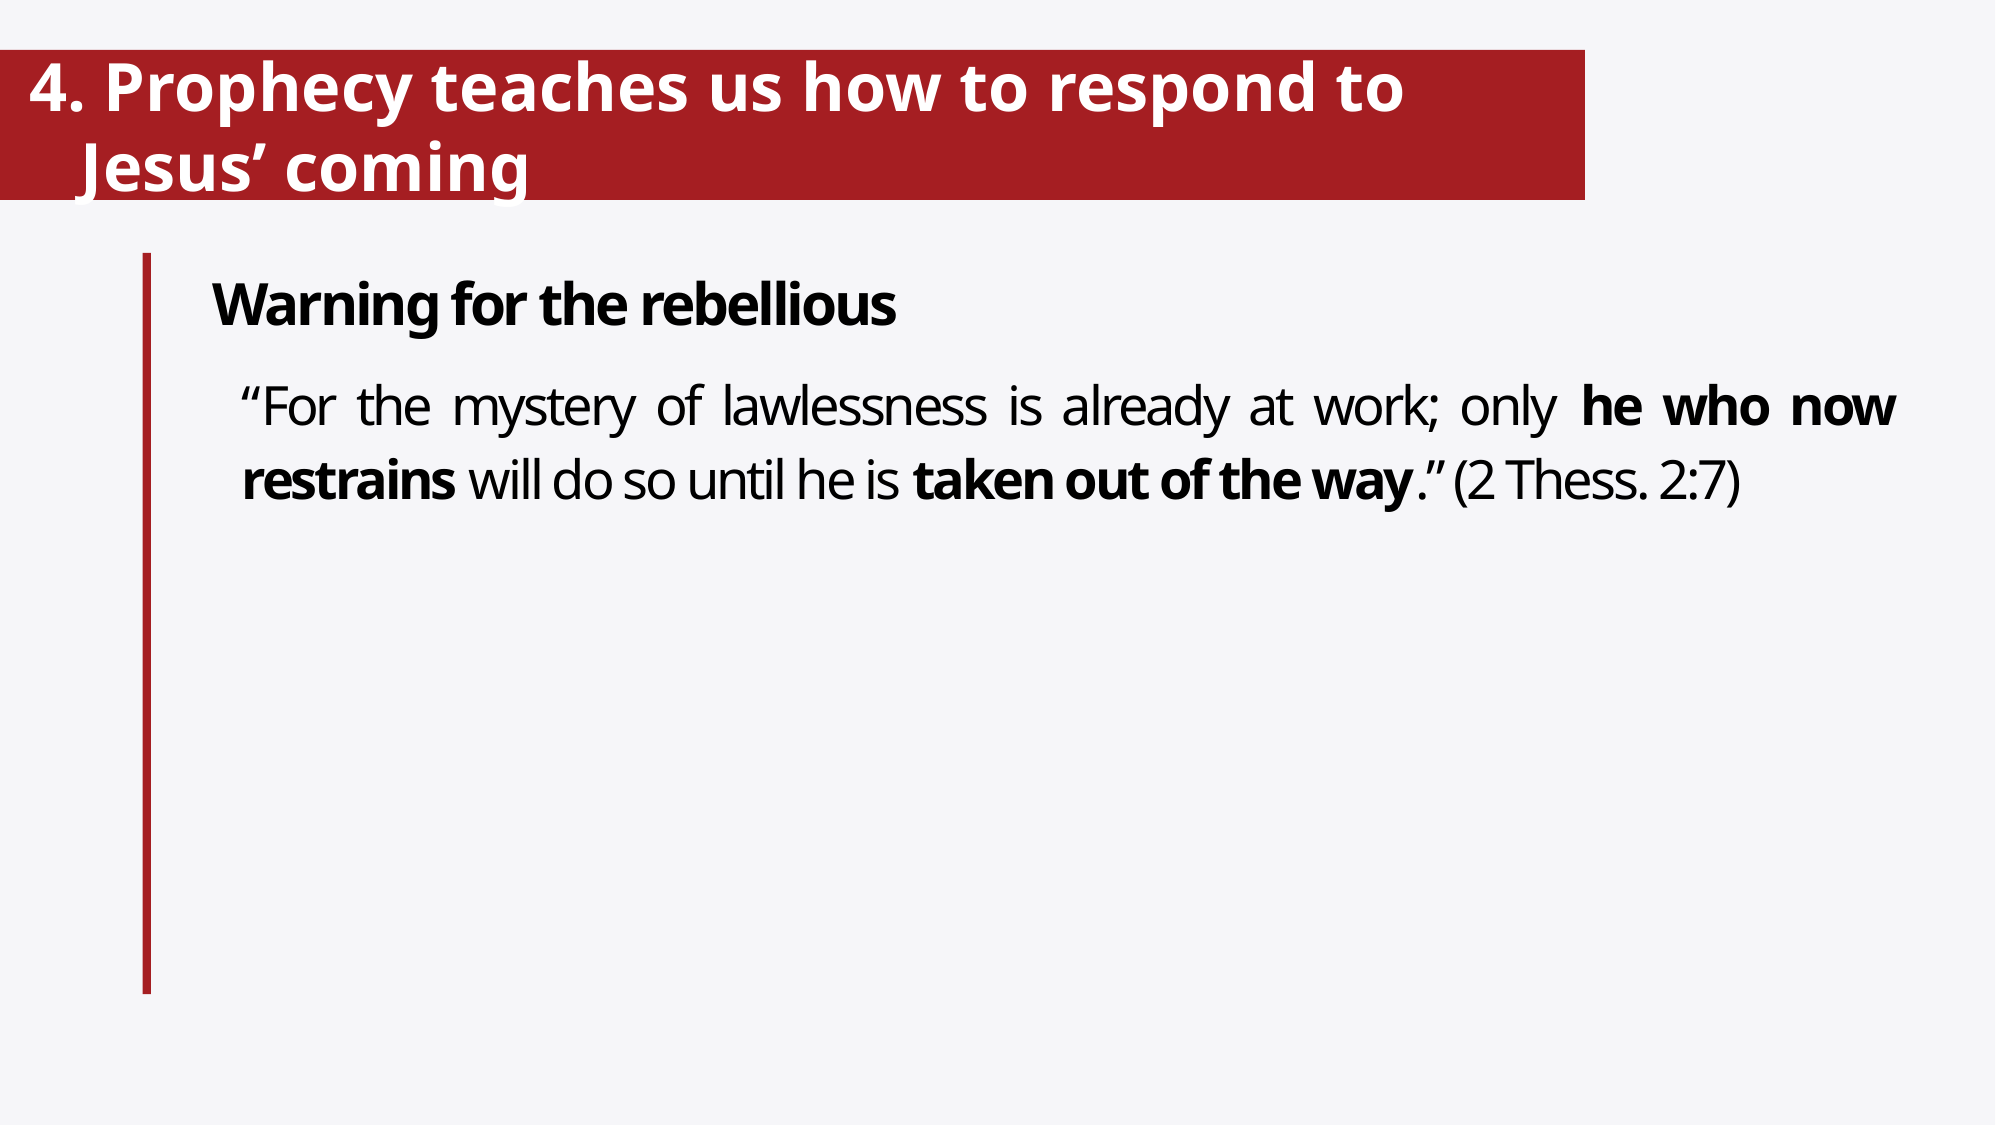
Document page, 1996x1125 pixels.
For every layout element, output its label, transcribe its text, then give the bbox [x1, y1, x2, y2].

title 4. Prophecy teaches us how to respond to Jesus’ coming [14, 62, 1810, 188]
subtitle Warning for the rebellious “For the mystery of lawlessness is already at work; only he who now restrains will do so until he is taken out of the way.” (2 Thess. 2:7) [197, 249, 1910, 1000]
